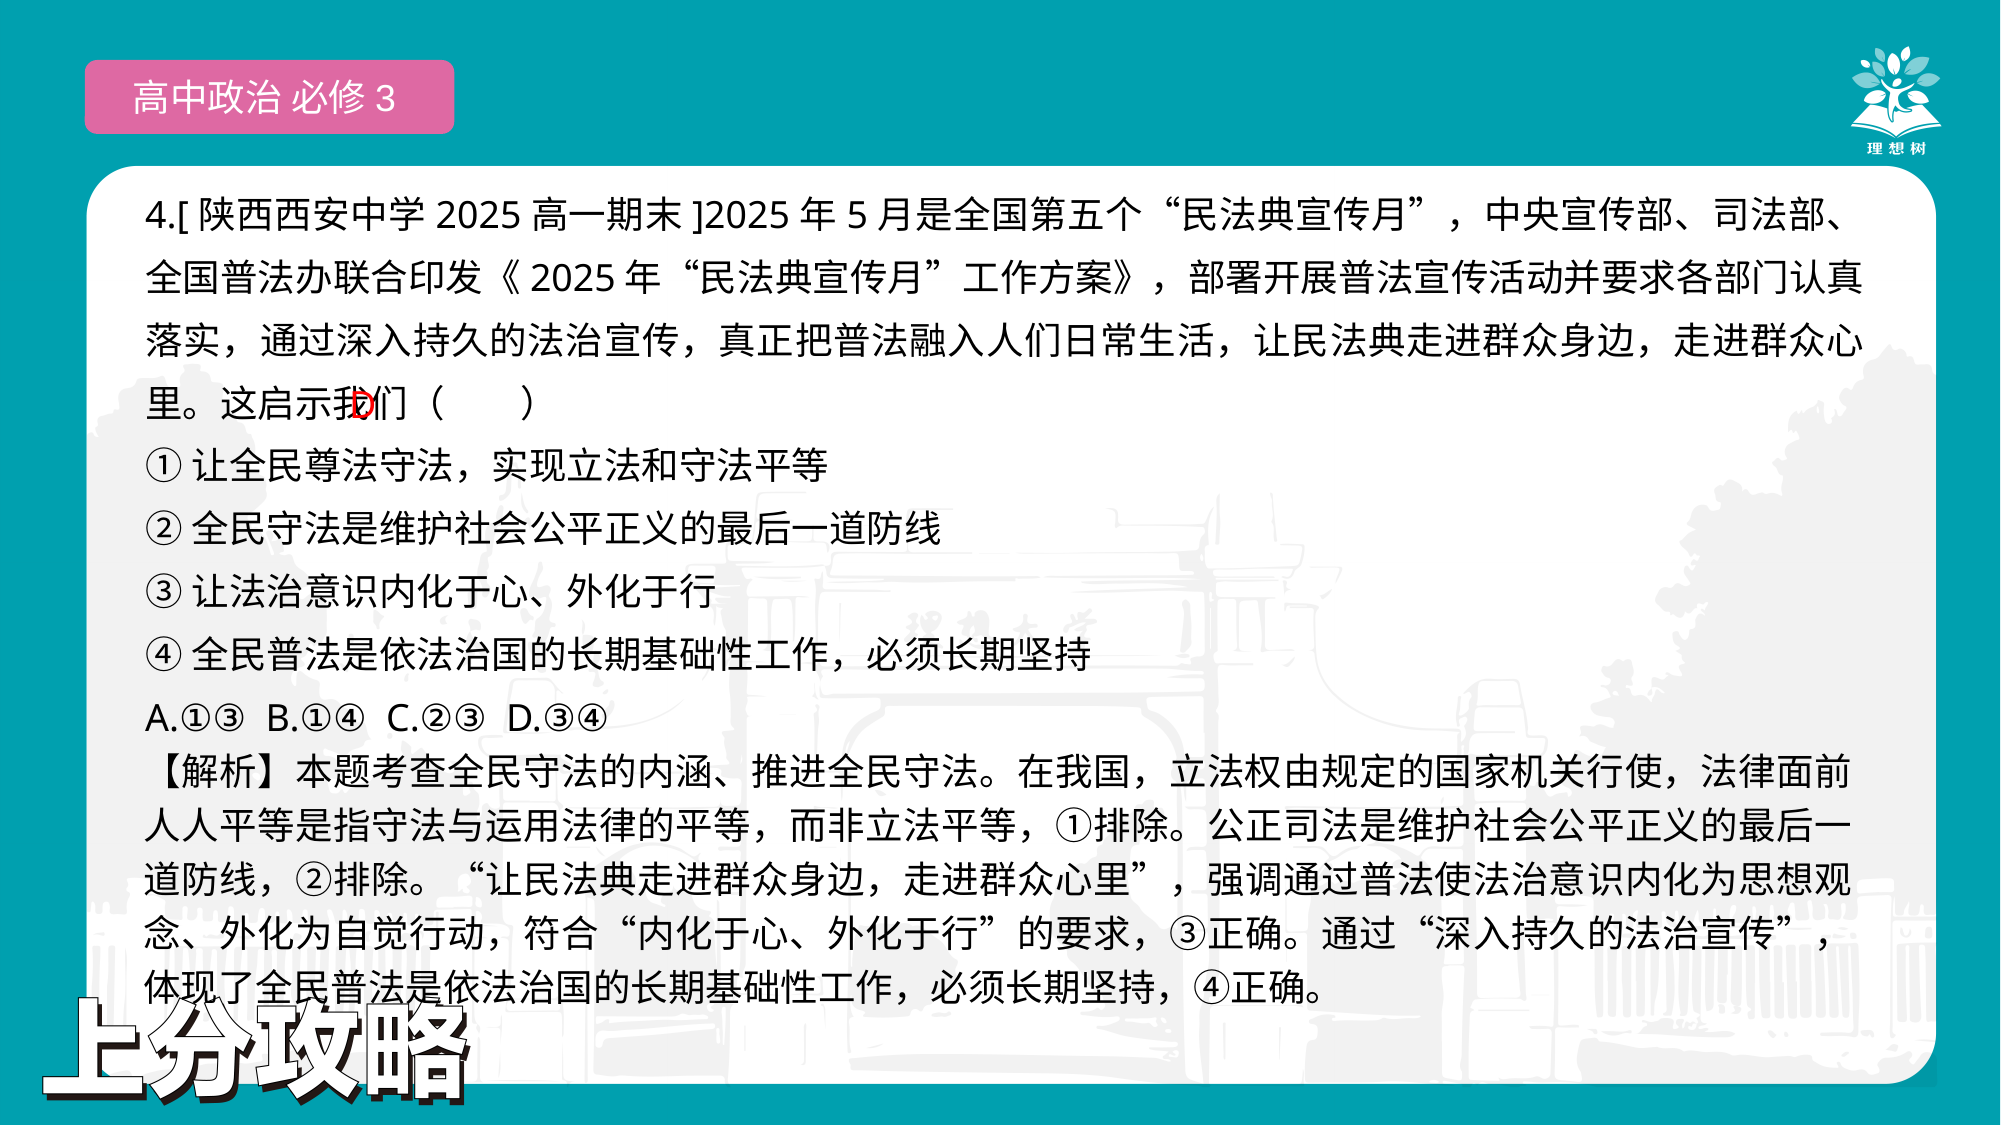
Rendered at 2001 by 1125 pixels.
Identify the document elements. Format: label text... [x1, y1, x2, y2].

text_box D [324, 350, 442, 434]
picture [0, 0, 2001, 1125]
text_box 4.[陕西西安中学2025高一期末]2025年5月是全国第五个“民法典宣传月”，中央宣传部、司法部、全国普法办联合印发《2025年“民法典宣传月”工作方案》，部署开展普法宣传活动并要求各部门认真落实，通过深入持久的法治宣传，真正把普法融入人们日常生活，让民法典走进群众身边，走进群众心里。这启示我们（ ） ①让全民尊法守法，实现立法和守法平等 ②全民守法是维护社会公平正义的最后一道防线 ③让法治意识内化于心、外化于行 ④全民普法是依法治国的长期基础性工作，必须长期坚持 A.①③ B.①④ C.②③ D.③④ [130, 165, 1880, 747]
text_box 高中政治 必修3 [83, 58, 456, 135]
text_box 【解析】本题考查全民守法的内涵、推进全民守法。在我国，立法权由规定的国家机关行使，法律面前人人平等是指守法与运用法律的平等，而非立法平等，①排除。公正司法是维护社会公平正义的最后一道防线，②排除。“让民法典走进群众身边，走进群众心里”，强调通过普法使法治意识内化为思想观念、外化为自觉行动，符合“内化于心、外化于行”的要求，③正确。通过“深入持久的法治宣传”，体现了全民普法是依法治国的长期基础性工作，必须长期坚持，④正确。 [128, 731, 1867, 1017]
